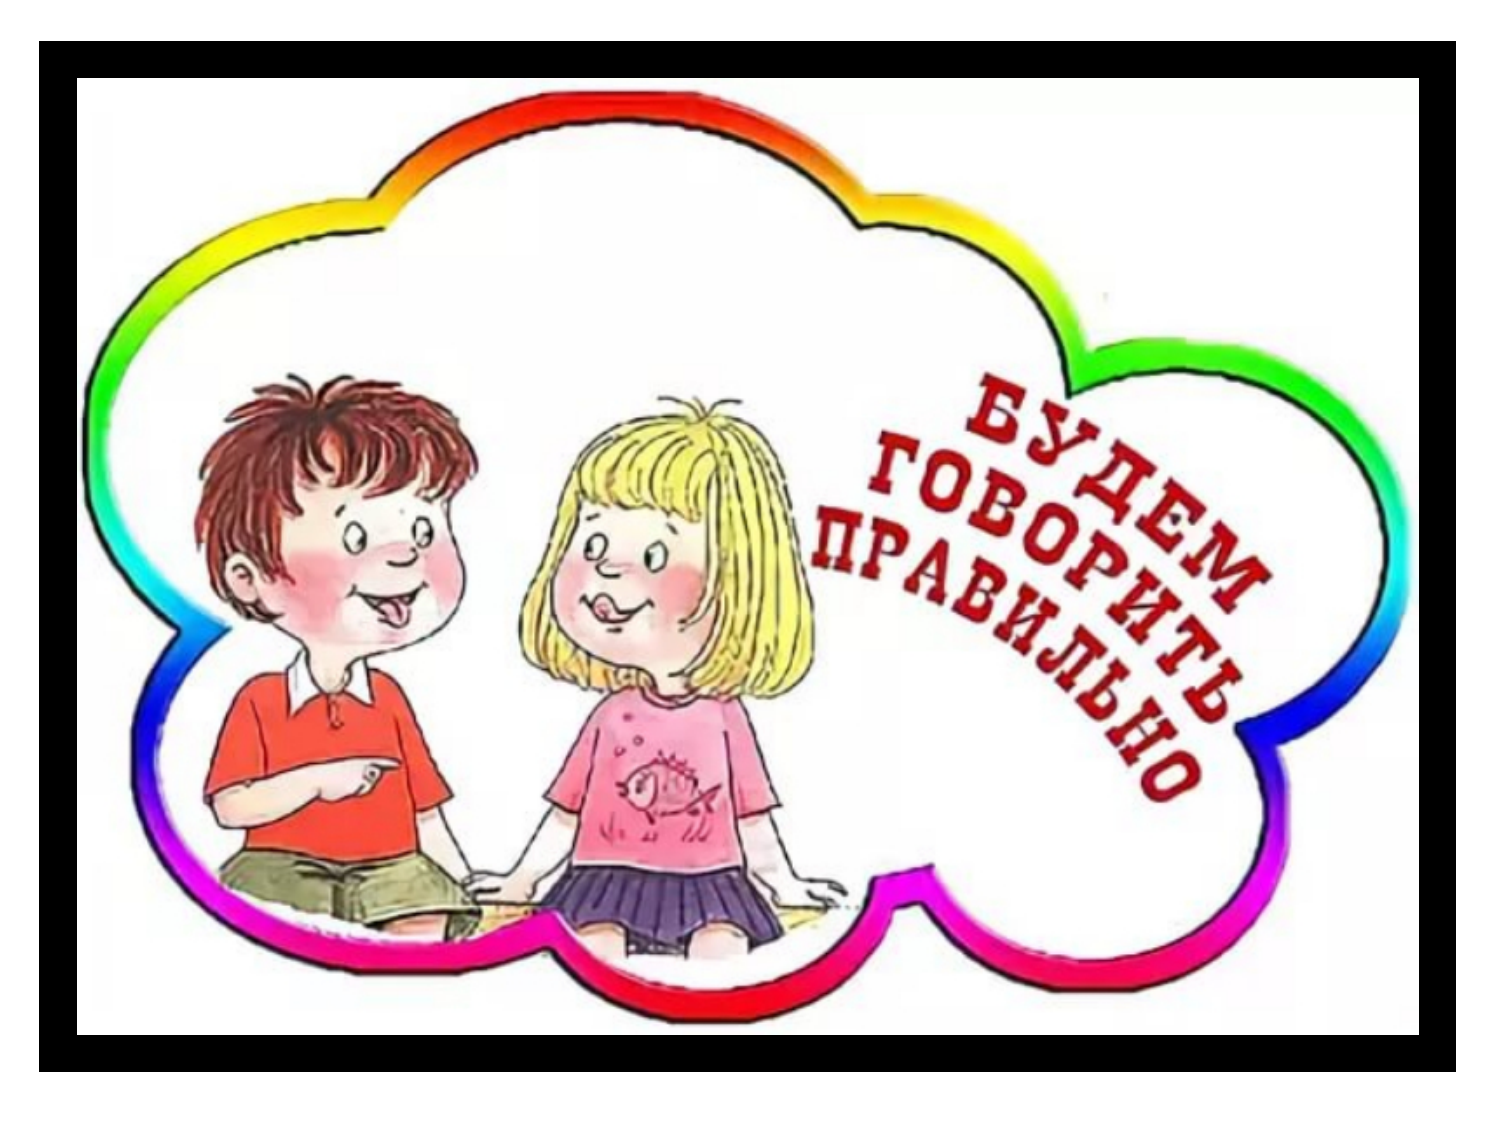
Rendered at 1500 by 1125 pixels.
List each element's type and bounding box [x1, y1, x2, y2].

picture [76, 77, 1419, 1036]
